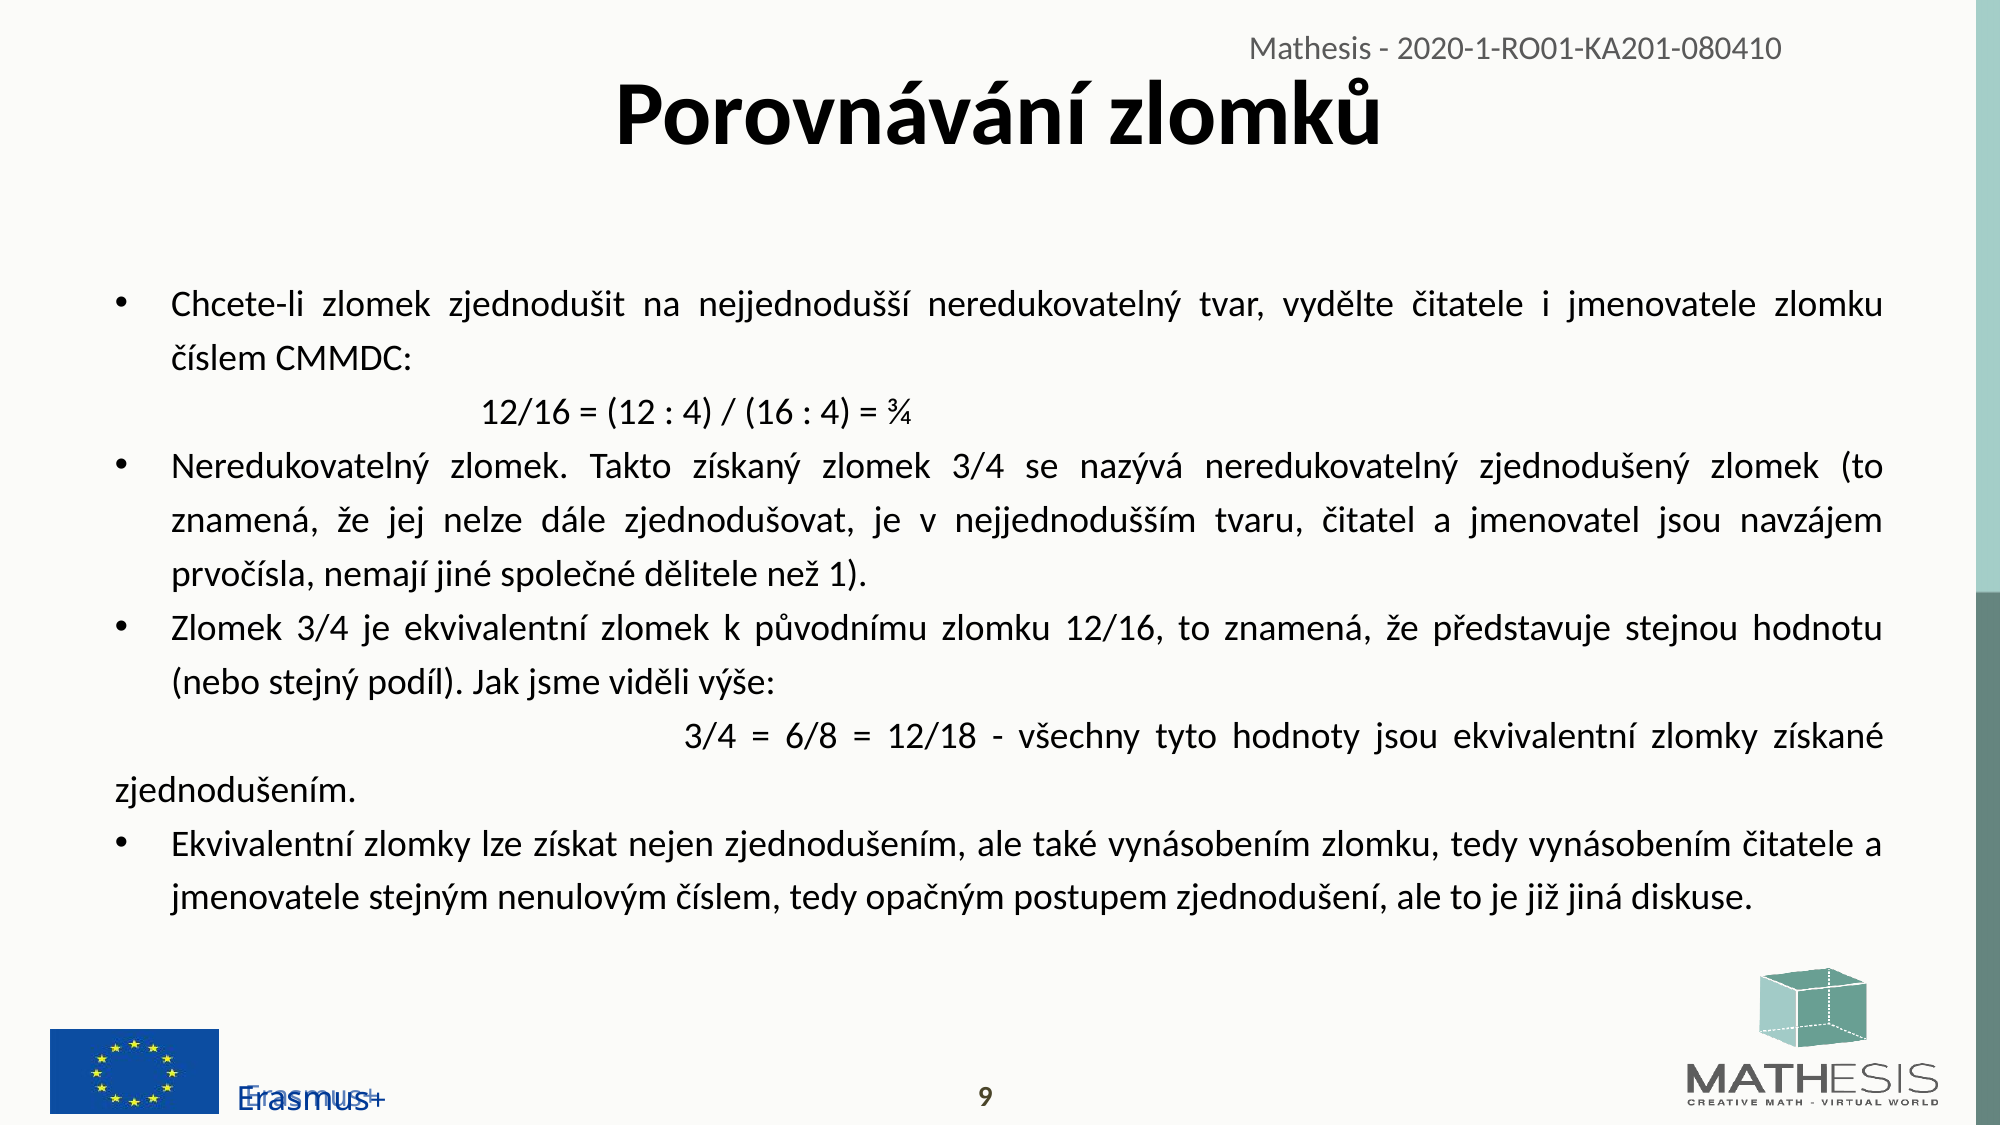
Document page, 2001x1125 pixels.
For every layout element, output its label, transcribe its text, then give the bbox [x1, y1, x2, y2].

title Porovnávání zlomků [99, 45, 1900, 233]
list Chcete-li zlomek zjednodušit na nejjednodušší neredukovatelný tvar, vydělte čitatele i jmenovatele zlomku číslem CMMDC: 12/16 = (12 : 4) / (16 : 4) = ¾ Neredukovatelný zlomek. Takto získaný zlomek 3/4 se nazývá neredukovatelný zjednodušený zlomek (to znamená, že jej nelze dále zjednodušovat, je v nejjednodušším tvaru, čitatel a jmenovatel jsou navzájem prvočísla, nemají jiné společné dělitele než 1). Zlomek 3/4 je ekvivalentní zlomek k původnímu zlomku 12/16, to znamená, že představuje stejnou hodnotu (nebo stejný podíl). Jak jsme viděli výše: 3/4 = 6/8 = 12/18 - všechny tyto hodnoty jsou ekvivalentní zlomky získané zjednodušením. Ekvivalentní zlomky lze získat nejen zjednodušením, ale také vynásobením zlomku, tedy vynásobením čitatele a jmenovatele stejným nenulovým číslem, tedy opačným postupem zjednodušení, ale to je již jiná diskuse. [99, 262, 1900, 1005]
picture [50, 1029, 219, 1114]
